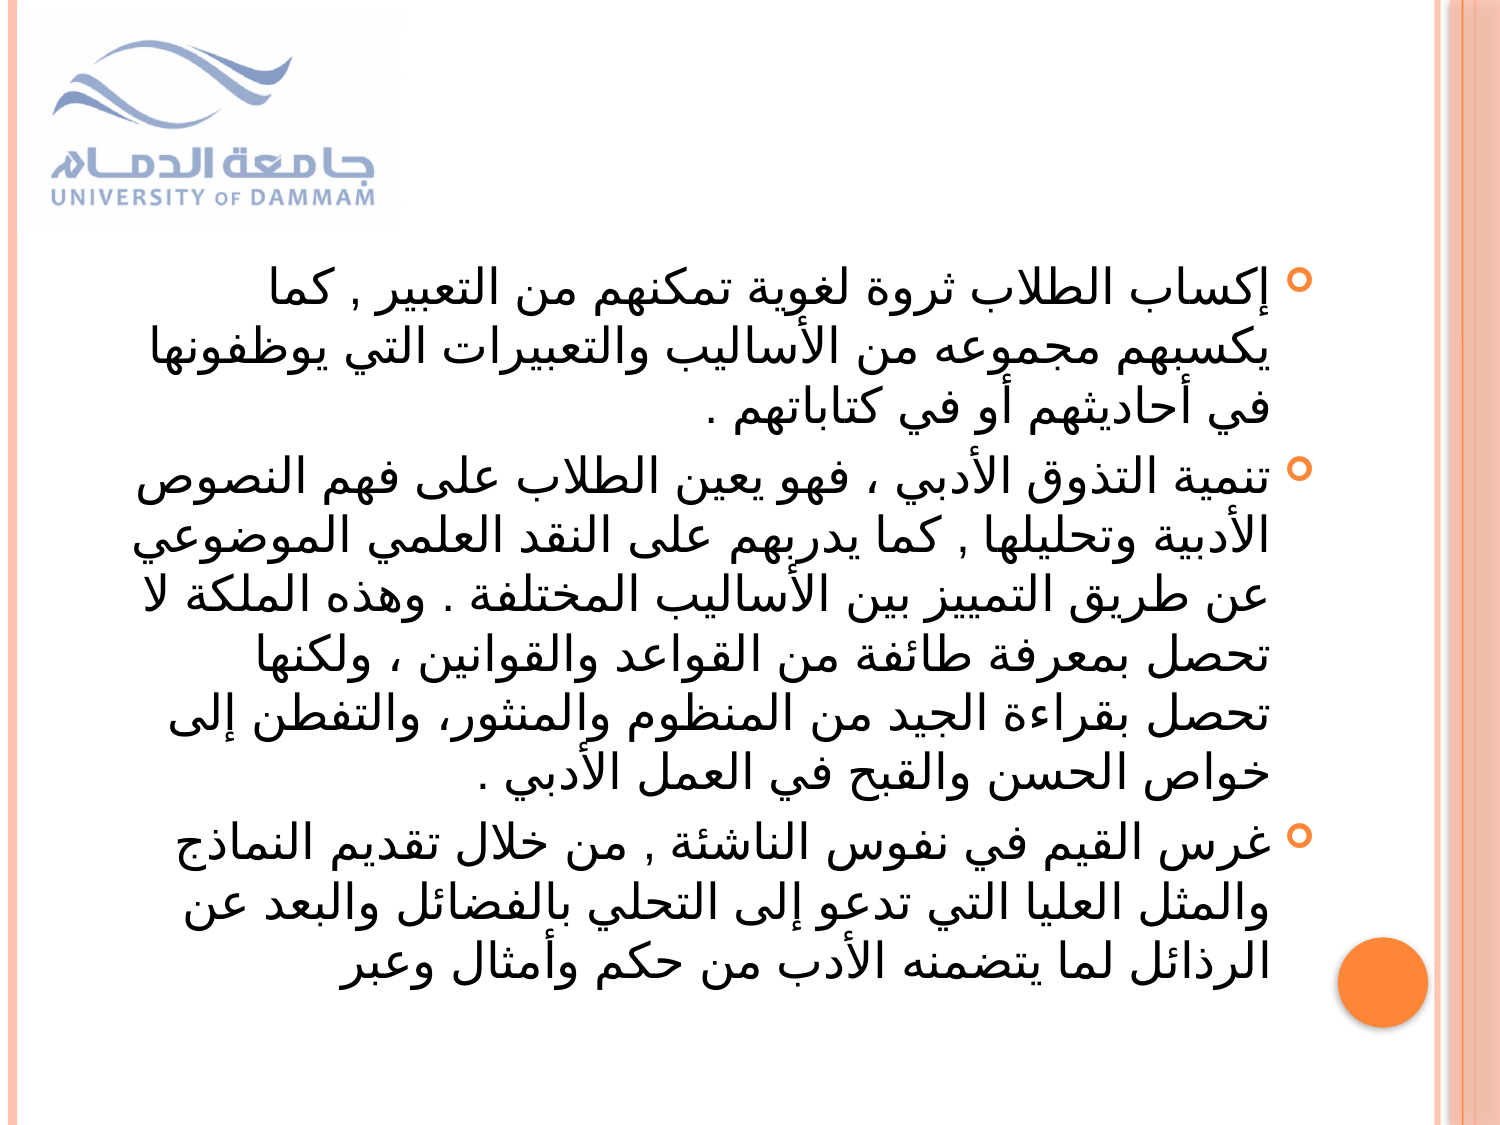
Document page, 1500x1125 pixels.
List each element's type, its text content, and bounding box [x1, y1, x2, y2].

picture [17, 7, 402, 233]
list إكساب الطلاب ثروة لغوية تمكنهم من التعبير , كما يكسبهم مجموعه من الأساليب والتعبيرات التي يوظفونها في أحاديثهم أو في كتاباتهم . تنمية التذوق الأدبي ، فهو يعين الطلاب على فهم النصوص الأدبية وتحليلها , كما يدربهم على النقد العلمي الموضوعي عن طريق التمييز بين الأساليب المختلفة . وهذه الملكة لا تحصل بمعرفة طائفة من القواعد والقوانين ، ولكنها تحصل بقراءة الجيد من المنظوم والمنثور، والتفطن إلى خواص الحسن والقبح في العمل الأدبي . غرس القيم في نفوس الناشئة , من خلال تقديم النماذج والمثل العليا التي تدعو إلى التحلي بالفضائل والبعد عن الرذائل لما يتضمنه الأدب من حكم وأمثال وعبر [100, 247, 1326, 1048]
